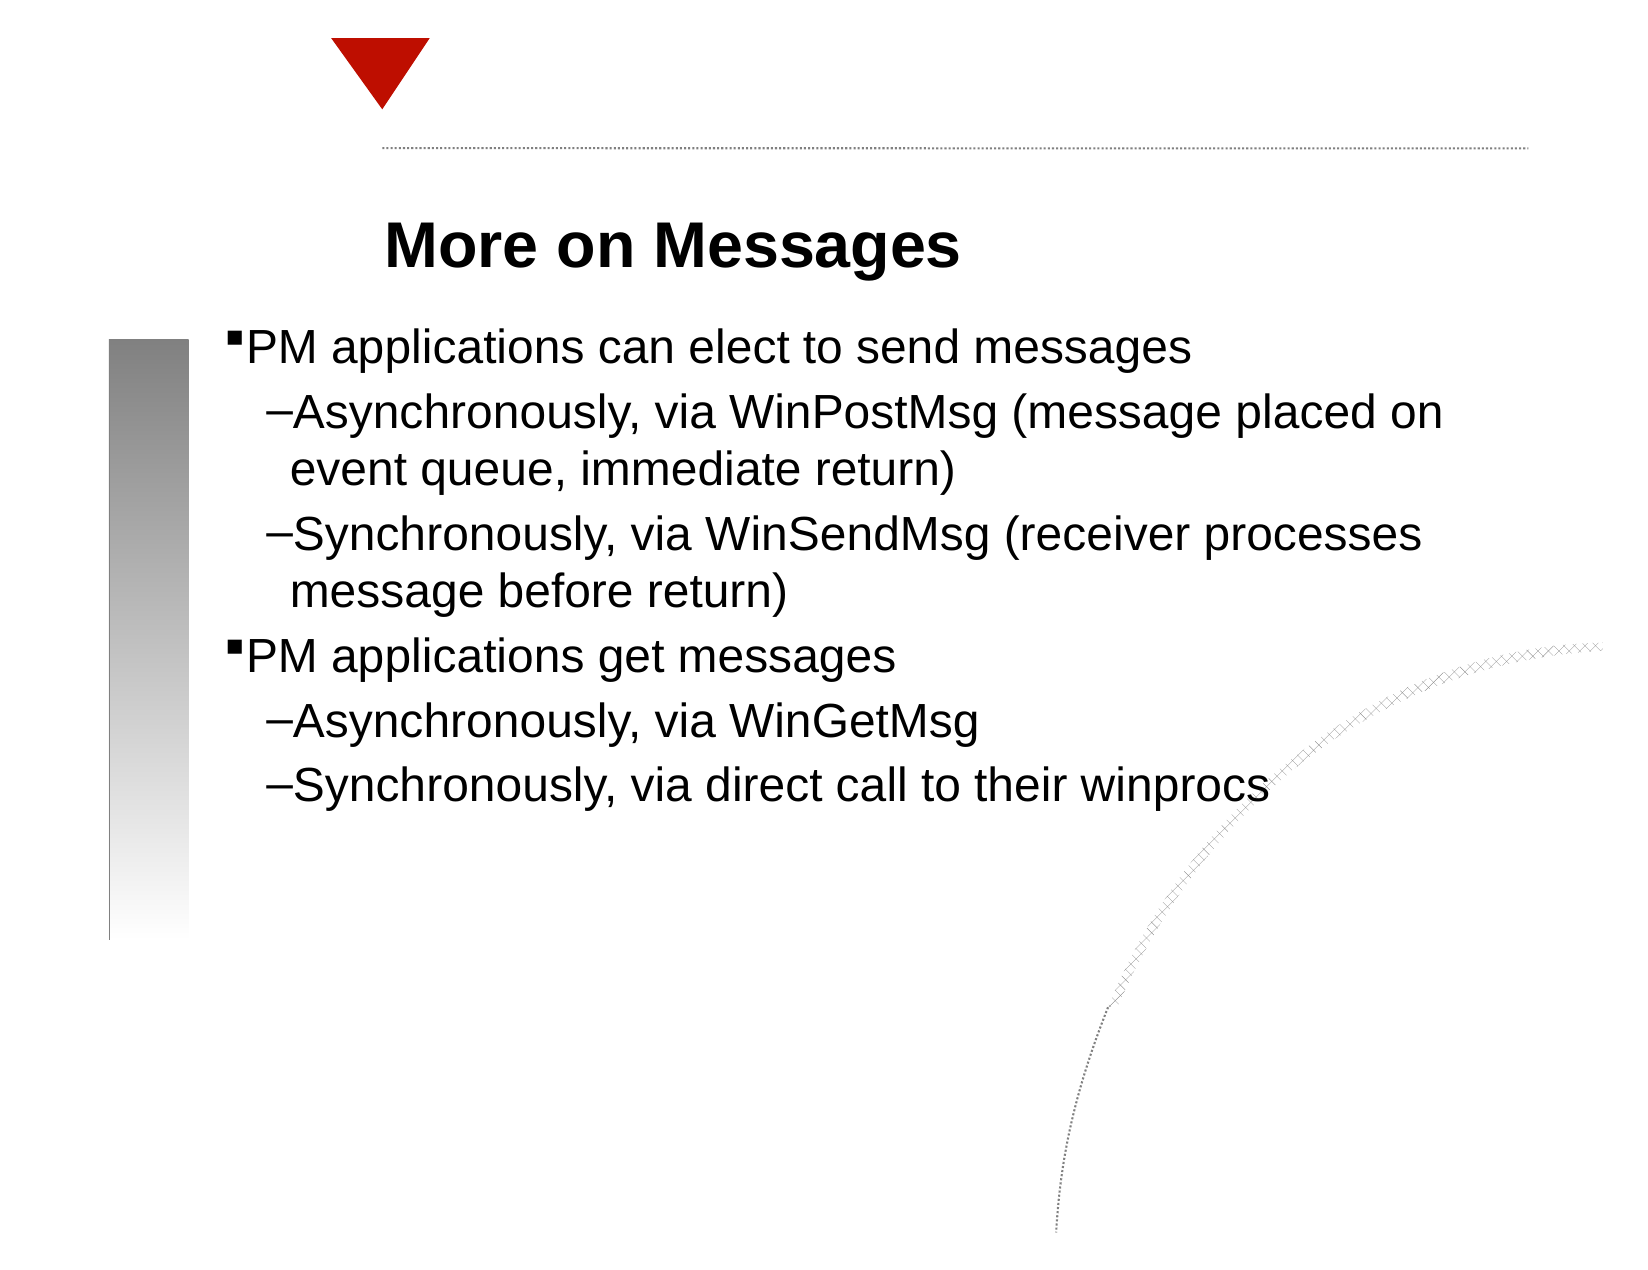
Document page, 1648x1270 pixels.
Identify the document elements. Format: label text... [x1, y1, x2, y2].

text_box More on Messages [384, 202, 1538, 281]
text_box PM applications can elect to send messages Asynchronously, via WinPostMsg (message placed on event queue, immediate return) Synchronously, via WinSendMsg (receiver processes message before return) PM applications get messages Asynchronously, via WinGetMsg Synchronously, via direct call to their winprocs [223, 315, 1532, 812]
